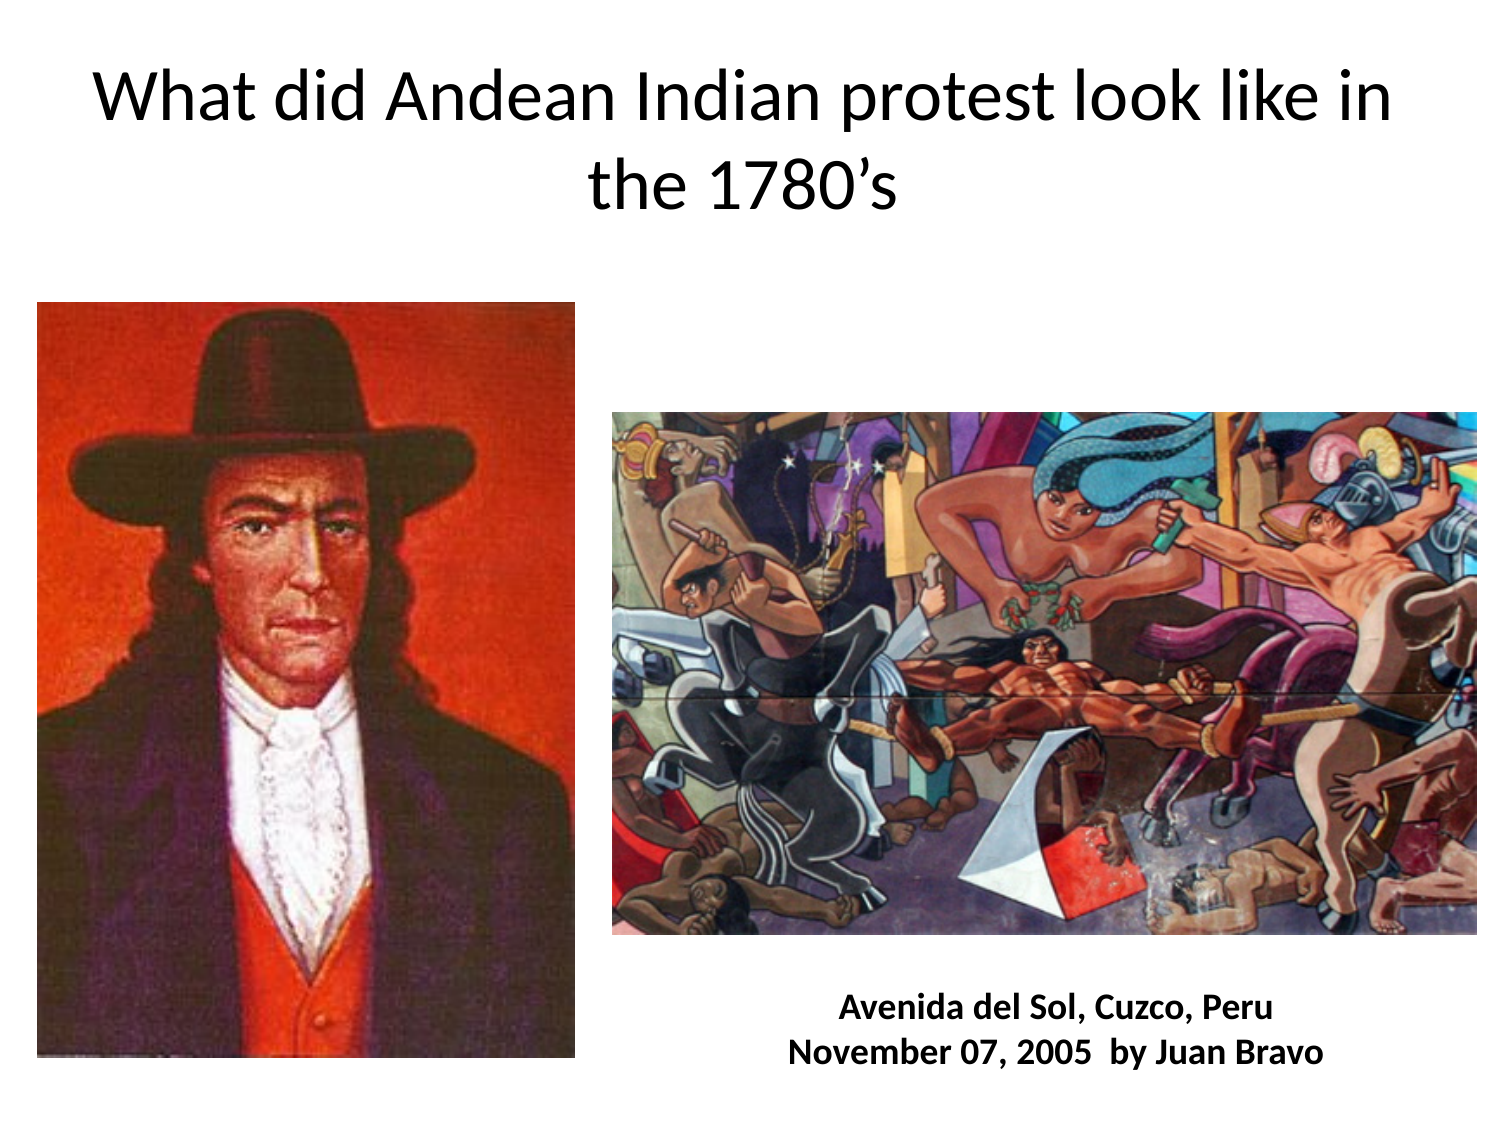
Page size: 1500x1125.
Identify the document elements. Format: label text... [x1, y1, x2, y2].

text_box Avenida del Sol, Cuzco, Peru November 07, 2005 by Juan Bravo [612, 974, 1500, 1080]
picture [612, 412, 1477, 935]
picture [37, 302, 576, 1059]
title What did Andean Indian protest look like in the 1780’s [62, 37, 1425, 233]
